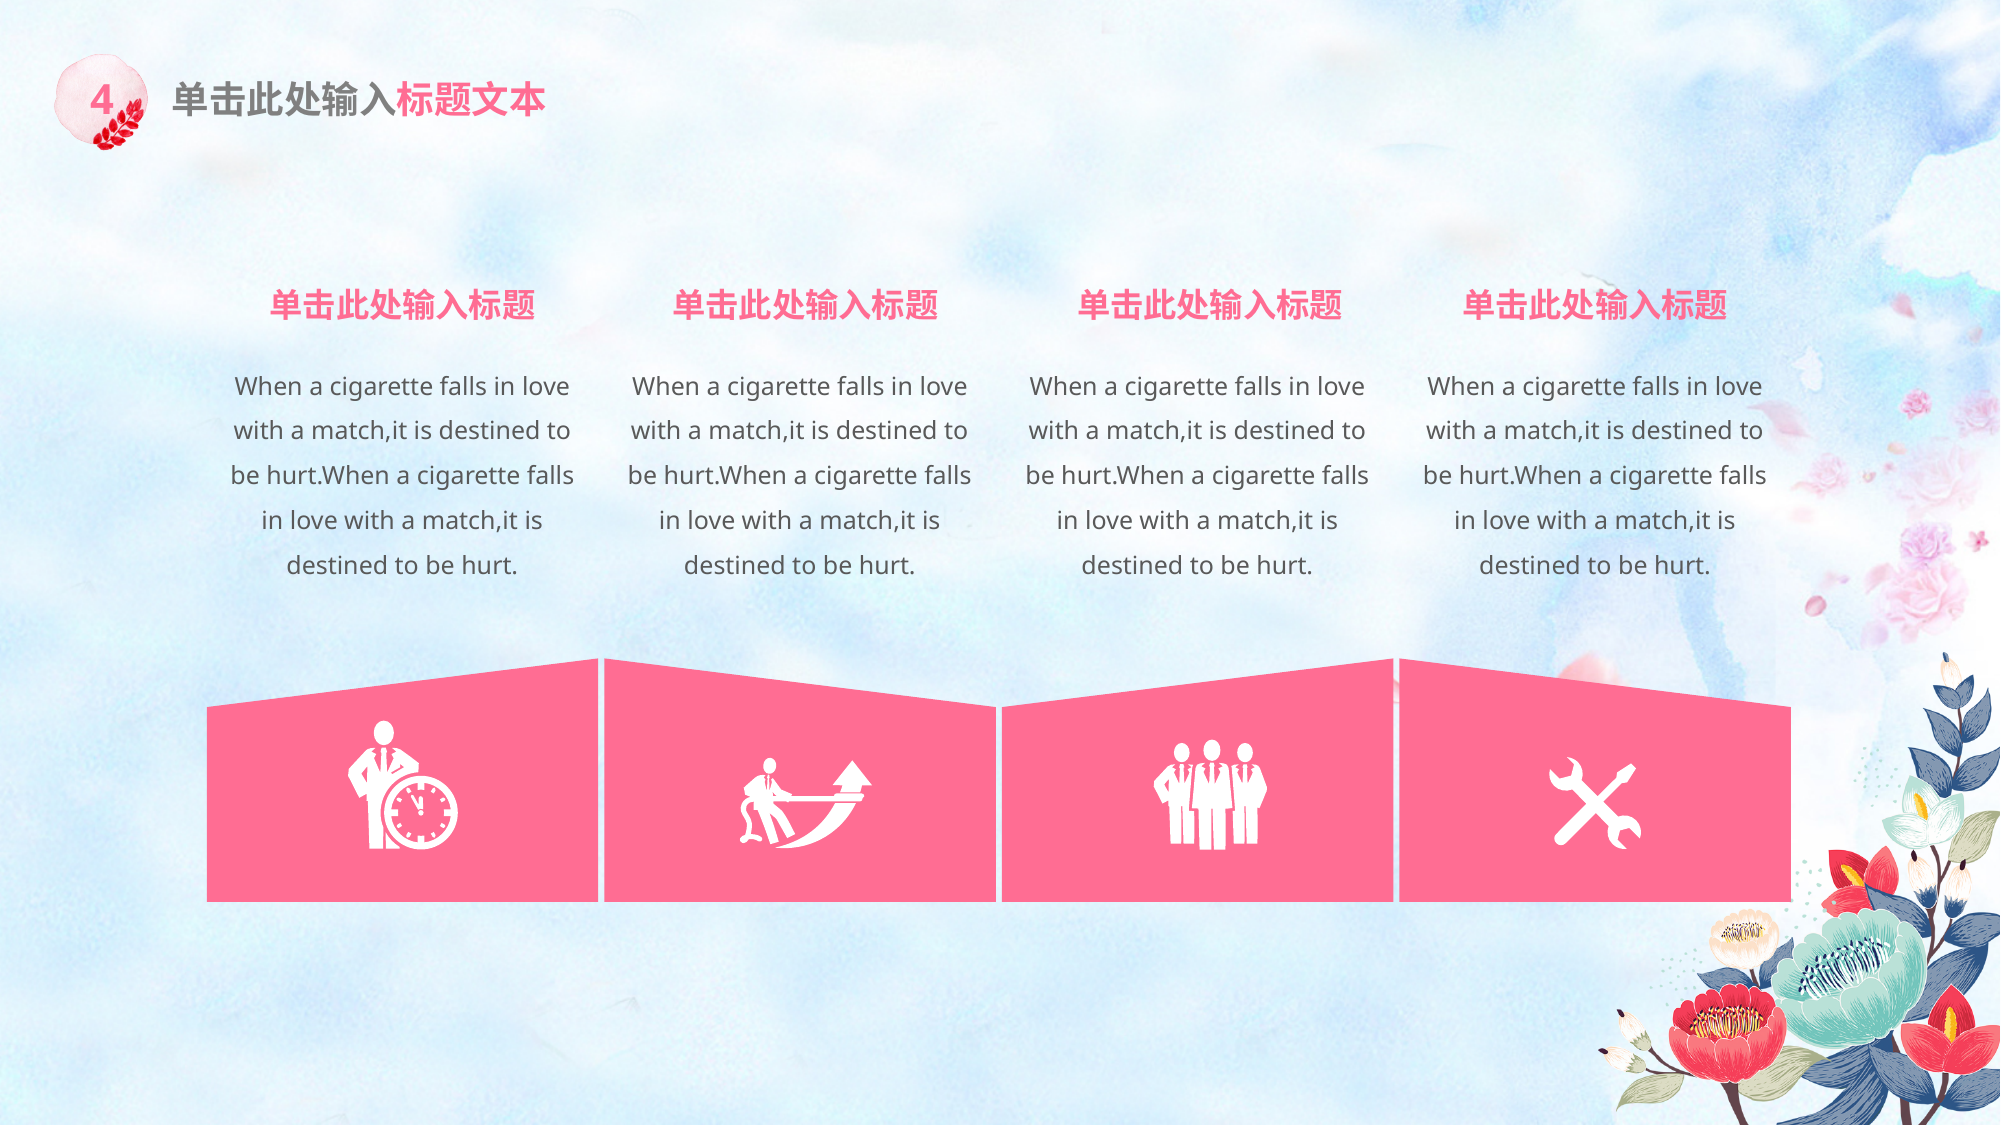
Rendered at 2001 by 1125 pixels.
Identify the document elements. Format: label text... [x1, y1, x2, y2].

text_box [1399, 658, 1791, 902]
text_box When a cigarette falls in love with a match,it is destined to be hurt.When a cigarette falls in love with a match,it is destined to be hurt. [206, 349, 599, 586]
text_box 单击此处输入标题 [1061, 284, 1359, 325]
text_box When a cigarette falls in love with a match,it is destined to be hurt.When a cigarette falls in love with a match,it is destined to be hurt. [1399, 349, 1791, 586]
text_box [42, 37, 157, 160]
picture [0, 0, 2001, 1125]
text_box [1001, 658, 1394, 902]
text_box 单击此处输入标题 [645, 284, 966, 325]
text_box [206, 658, 599, 902]
text_box 单击此处输入标题 [246, 284, 559, 325]
text_box When a cigarette falls in love with a match,it is destined to be hurt.When a cigarette falls in love with a match,it is destined to be hurt. [604, 349, 996, 586]
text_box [604, 658, 996, 902]
text_box 单击此处输入标题文本 [157, 68, 566, 128]
text_box 单击此处输入标题 [1448, 284, 1742, 325]
text_box When a cigarette falls in love with a match,it is destined to be hurt.When a cigarette falls in love with a match,it is destined to be hurt. [1001, 349, 1394, 586]
